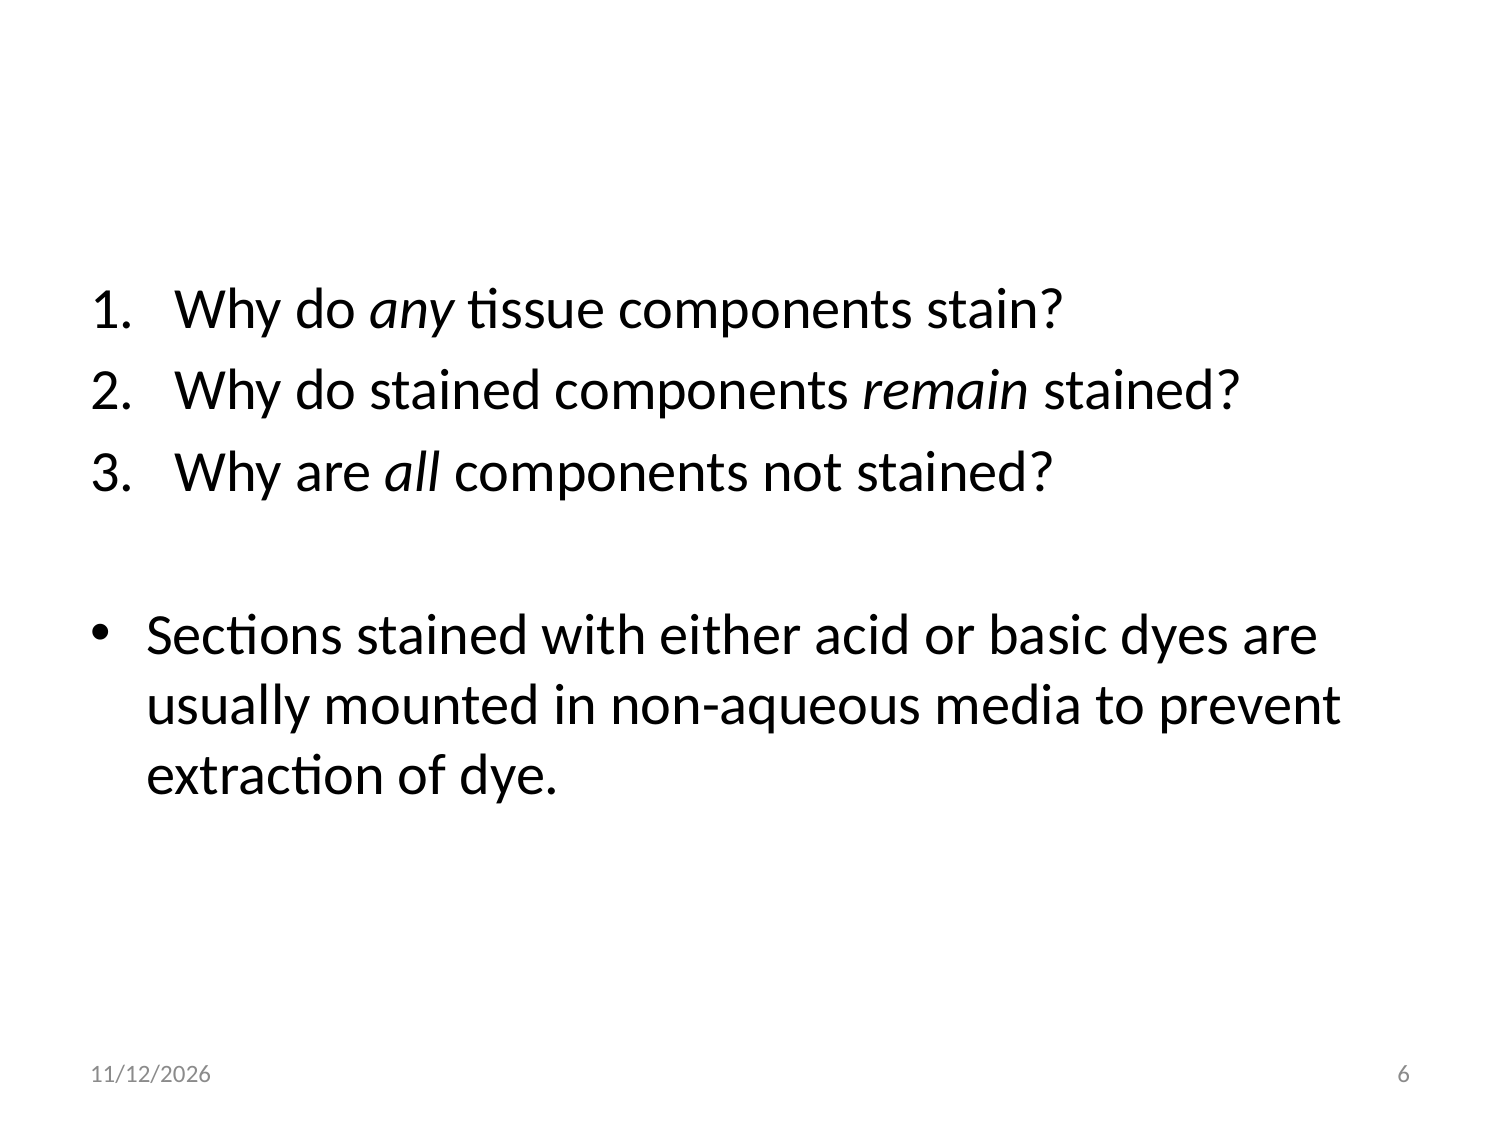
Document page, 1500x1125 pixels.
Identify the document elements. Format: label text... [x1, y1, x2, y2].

list Why do any tissue components stain? Why do stained components remain stained? Why are all components not stained? Sections stained with either acid or basic dyes are usually mounted in non-aqueous media to prevent extraction of dye. [75, 262, 1425, 1005]
slide_number 6 [1074, 1042, 1425, 1103]
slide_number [75, 1042, 425, 1103]
